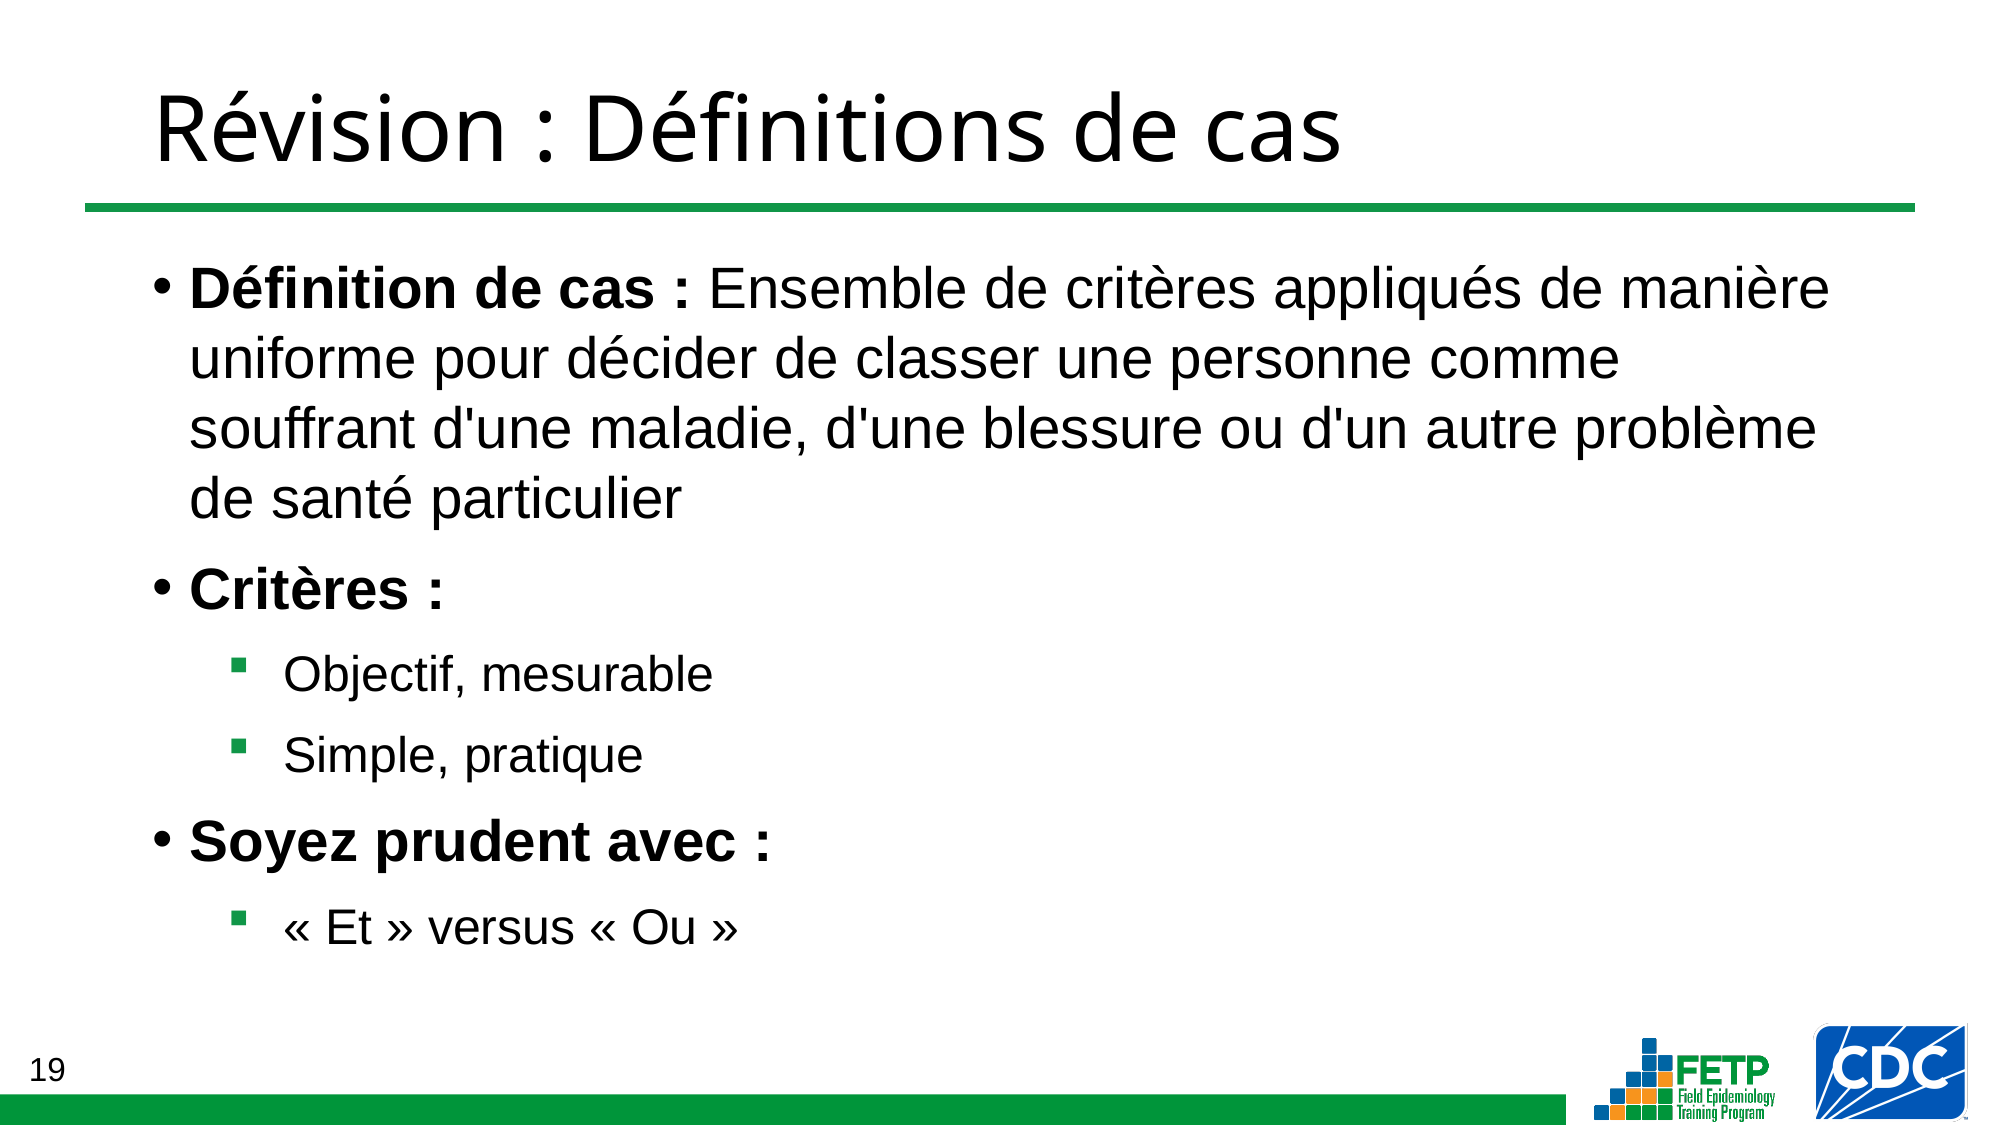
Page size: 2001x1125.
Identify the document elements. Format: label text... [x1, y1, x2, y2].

list Définition de cas : Ensemble de critères appliqués de manière uniforme pour décider de classer une personne comme souffrant d'une maladie, d'une blessure ou d'un autre problème de santé particulier Critères : Objectif, mesurable Simple, pratique Soyez prudent avec : « Et » versus « Ou » [137, 242, 1863, 1004]
picture [1594, 1038, 1775, 1122]
picture [1813, 1023, 1968, 1122]
title Révision : Définitions de cas [137, 75, 1863, 207]
